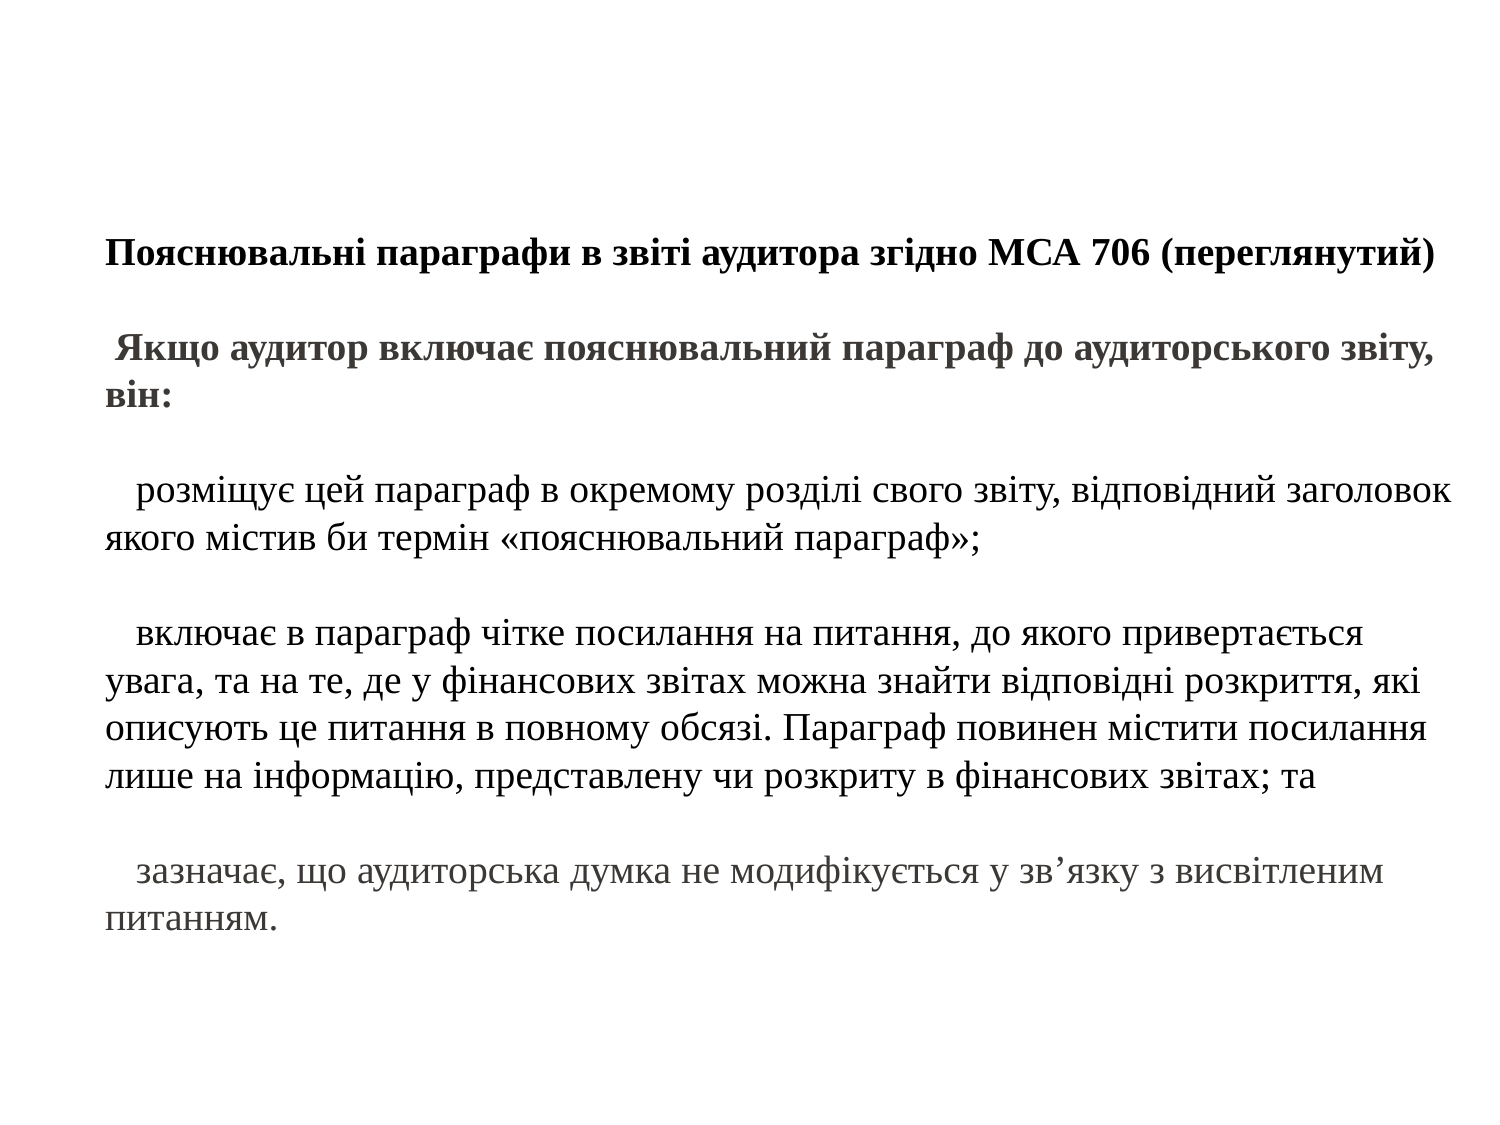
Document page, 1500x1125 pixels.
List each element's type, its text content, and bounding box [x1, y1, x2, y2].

title Пояснювальні параграфи в звіті аудитора згідно МСА 706 (переглянутий) Якщо аудитор включає пояснювальний параграф до аудиторського звіту, він: розміщує цей параграф в окремому розділі свого звіту, відповідний заголовок якого містив би термін «пояснювальний параграф»; включає в параграф чітке посилання на питання, до якого привертається увага, та на те, де у фінансових звітах можна знайти відповідні розкриття, які описують це питання в повному обсязі. Параграф повинен містити посилання лише на інформацію, представлену чи розкриту в фінансових звітах; та зазначає, що аудиторська думка не модифікується у зв’язку з висвітленим питанням. [105, 219, 1455, 945]
